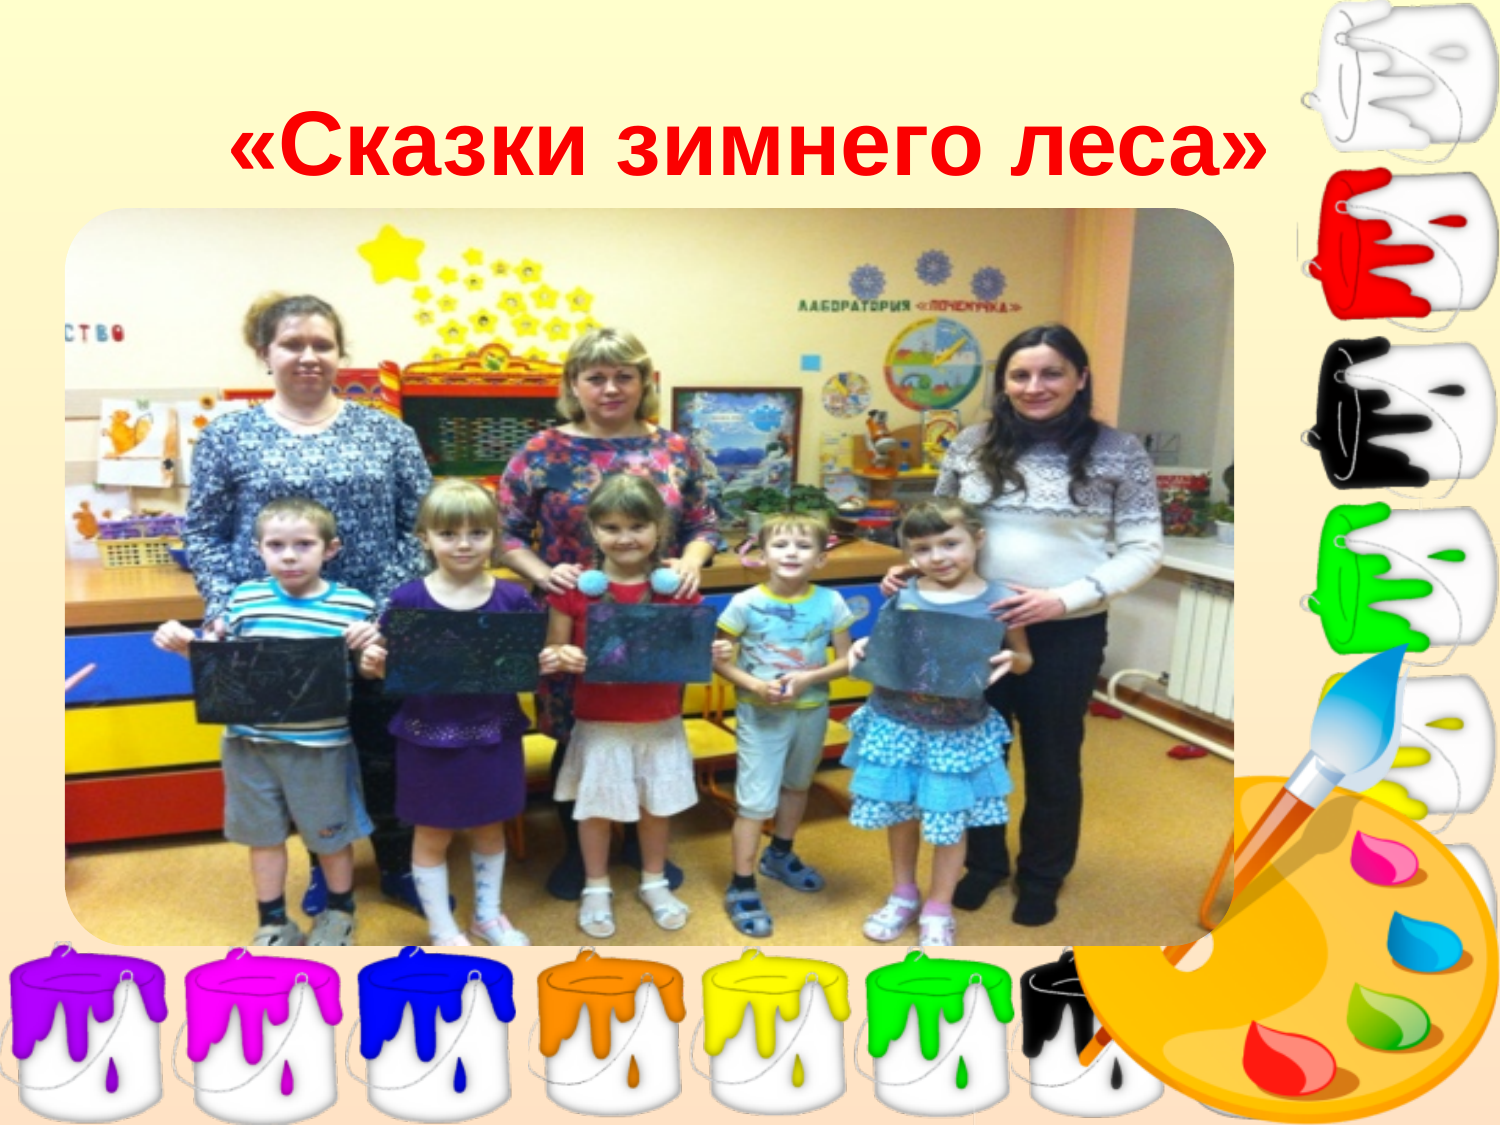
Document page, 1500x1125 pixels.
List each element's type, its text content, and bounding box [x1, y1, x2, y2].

picture [1297, 0, 1499, 492]
picture [0, 207, 1500, 1125]
title «Сказки зимнего леса» [75, 45, 1425, 233]
